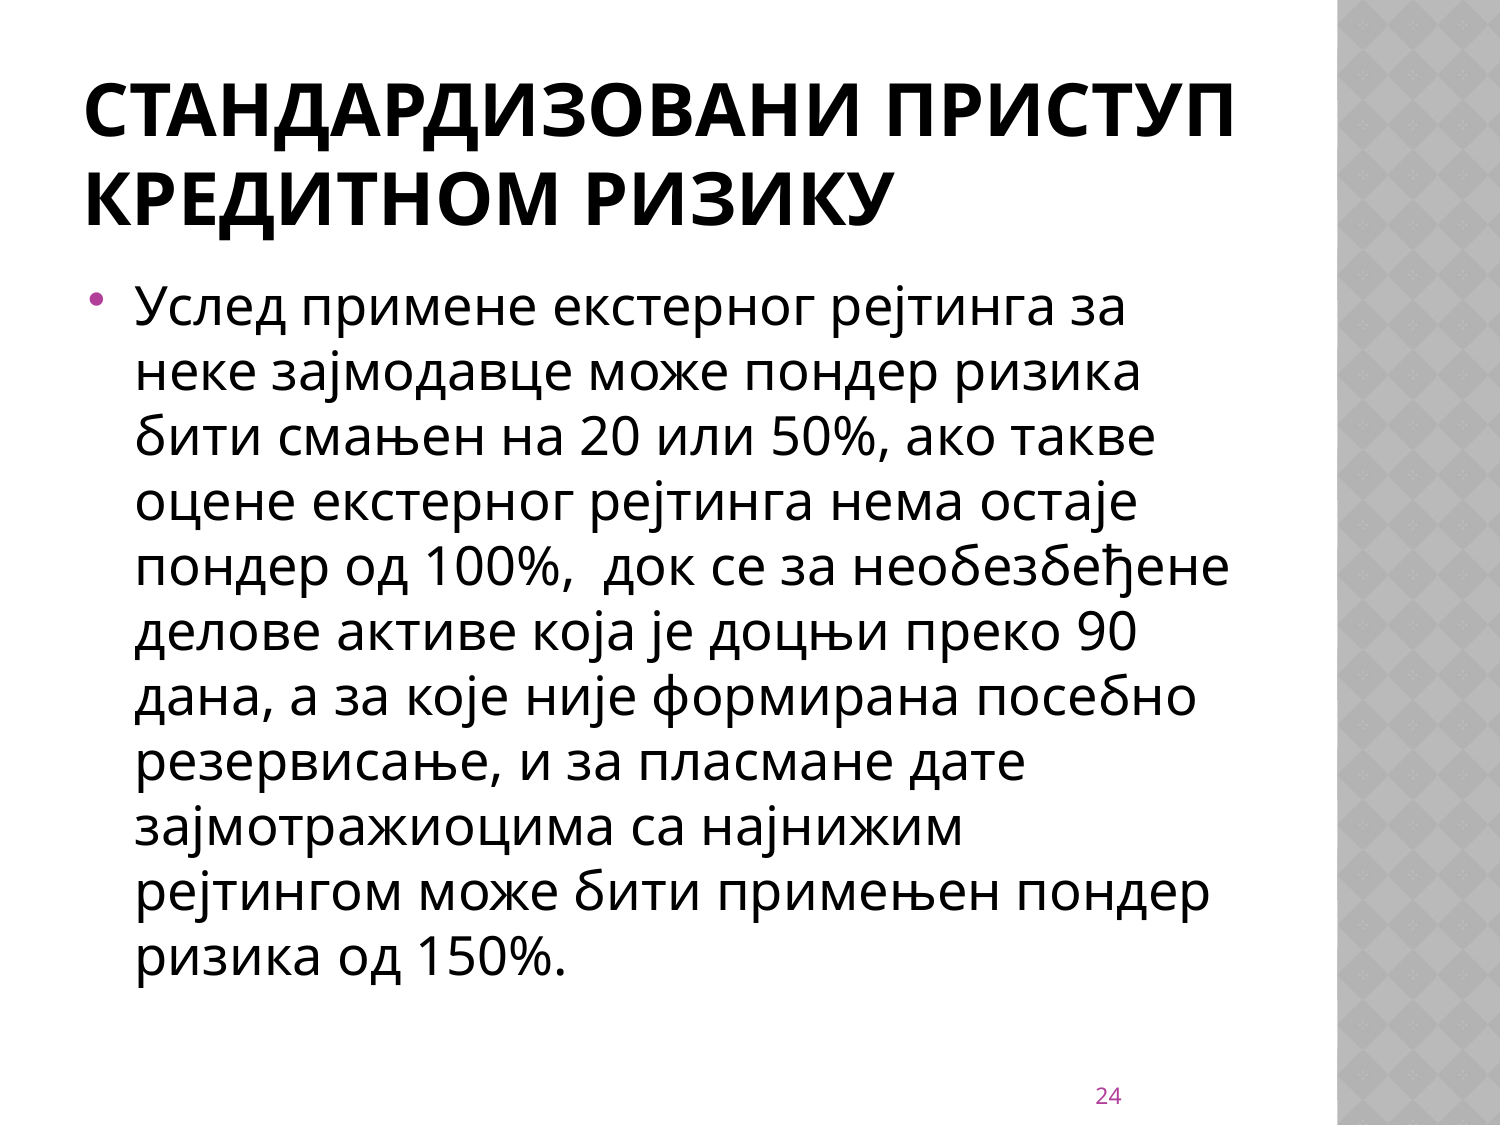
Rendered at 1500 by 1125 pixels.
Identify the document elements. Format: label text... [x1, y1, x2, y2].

title Стандардизовани приступ кредитном ризику [75, 52, 1263, 240]
list Услед примене екстерног рејтинга за неке зајмодавце може пондер ризика бити смањен на 20 или 50%, ако такве оцене екстерног рејтинга нема остаје пондер од 100%, док се за необезбеђене делове активе која је доцњи преко 90 дана, а за које није формирана посебно резервисање, и за пласмане дате зајмотражиоцима са најнижим рејтингом може бити примењен пондер ризика од 150%. [75, 264, 1263, 1059]
slide_number 24 [1025, 1075, 1122, 1113]
